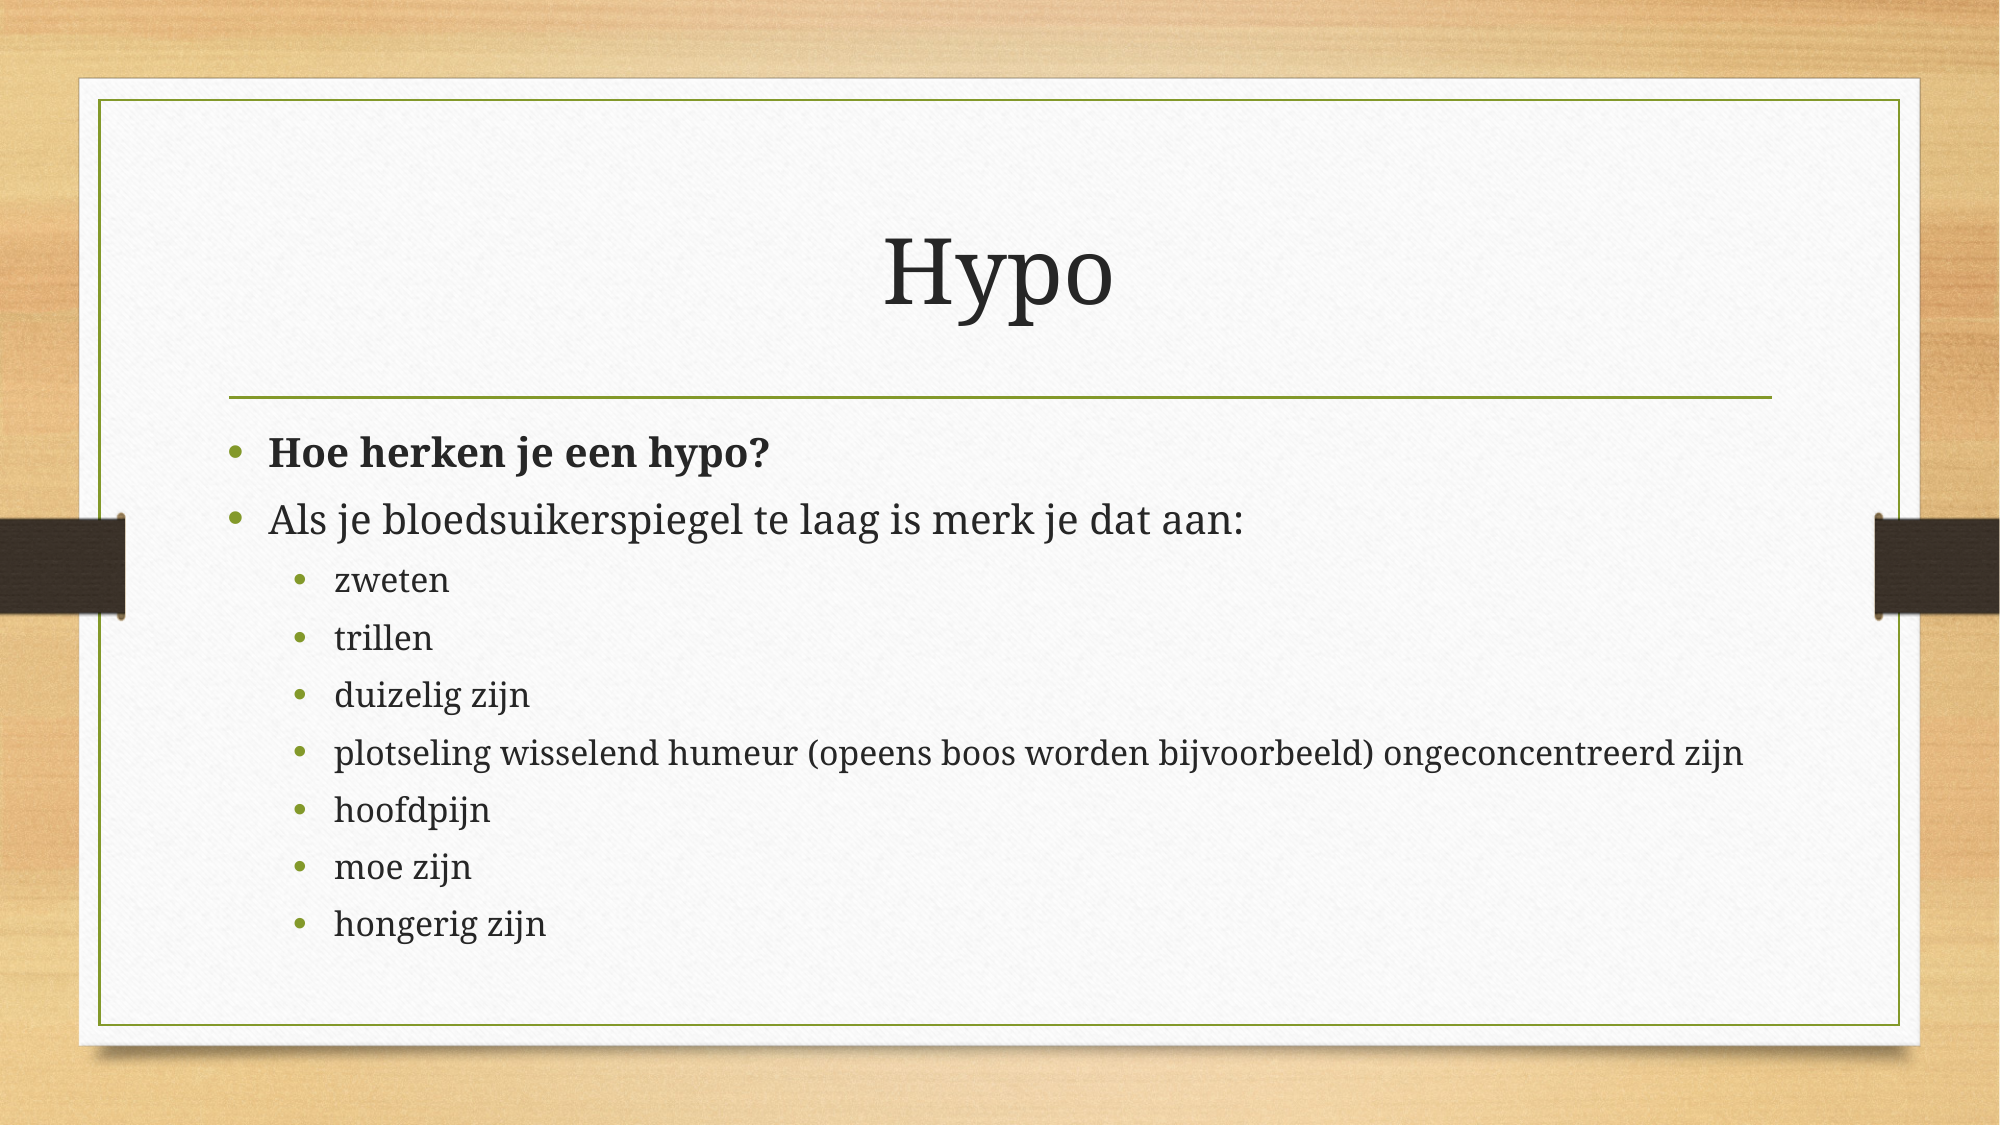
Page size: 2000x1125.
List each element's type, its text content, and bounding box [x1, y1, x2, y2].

list Hoe herken je een hypo? Als je bloedsuikerspiegel te laag is merk je dat aan: zweten trillen duizelig zijn plotseling wisselend humeur (opeens boos worden bijvoorbeeld) ongeconcentreerd zijn hoofdpijn moe zijn hongerig zijn [212, 419, 1787, 964]
picture [0, 0, 2000, 1125]
title Hypo [212, 161, 1787, 375]
